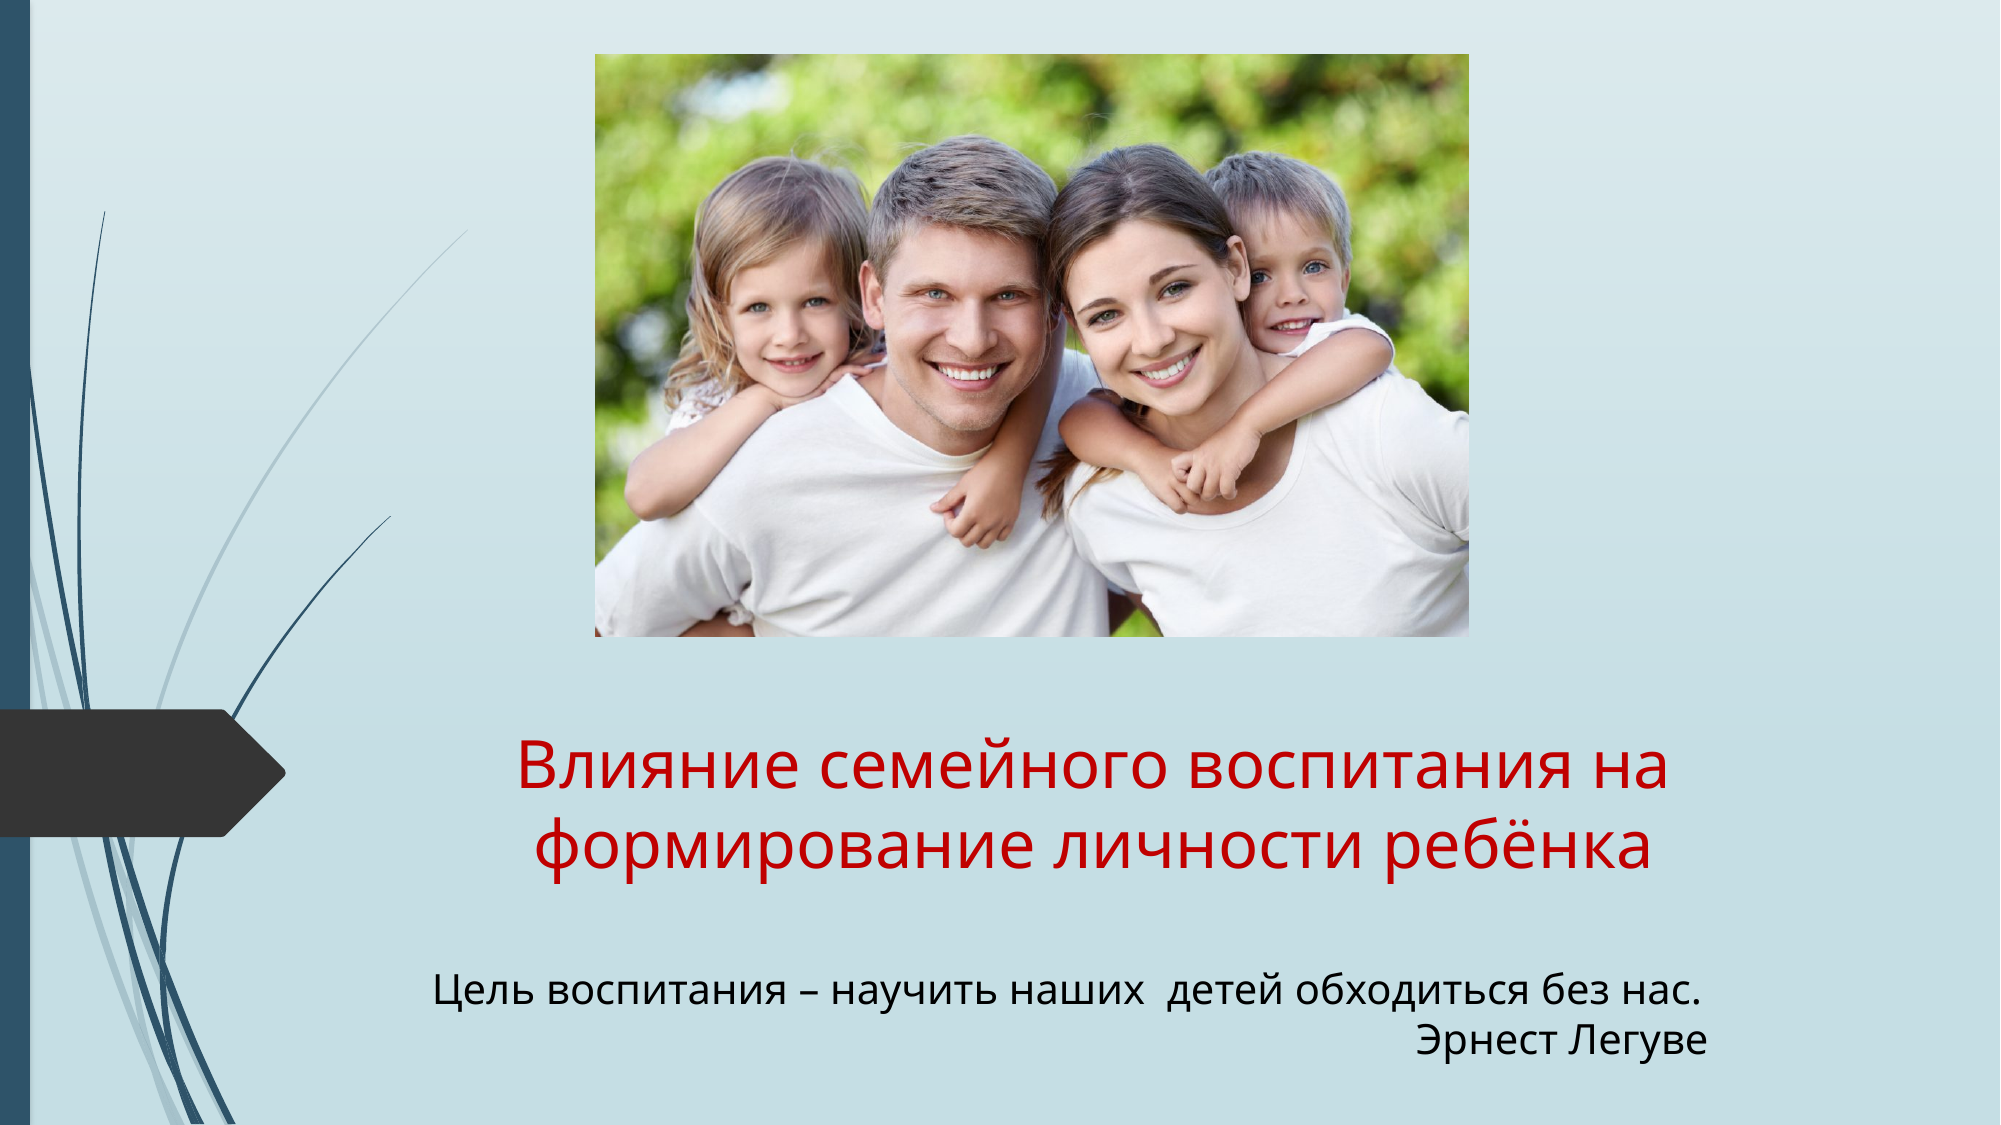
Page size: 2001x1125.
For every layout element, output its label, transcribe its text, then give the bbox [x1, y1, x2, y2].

title Влияние семейного воспитания на формирование личности ребёнка Цель воспитания – научить наших детей обходиться без нас. Эрнест Легуве [343, 636, 1845, 1071]
picture [595, 54, 1469, 637]
